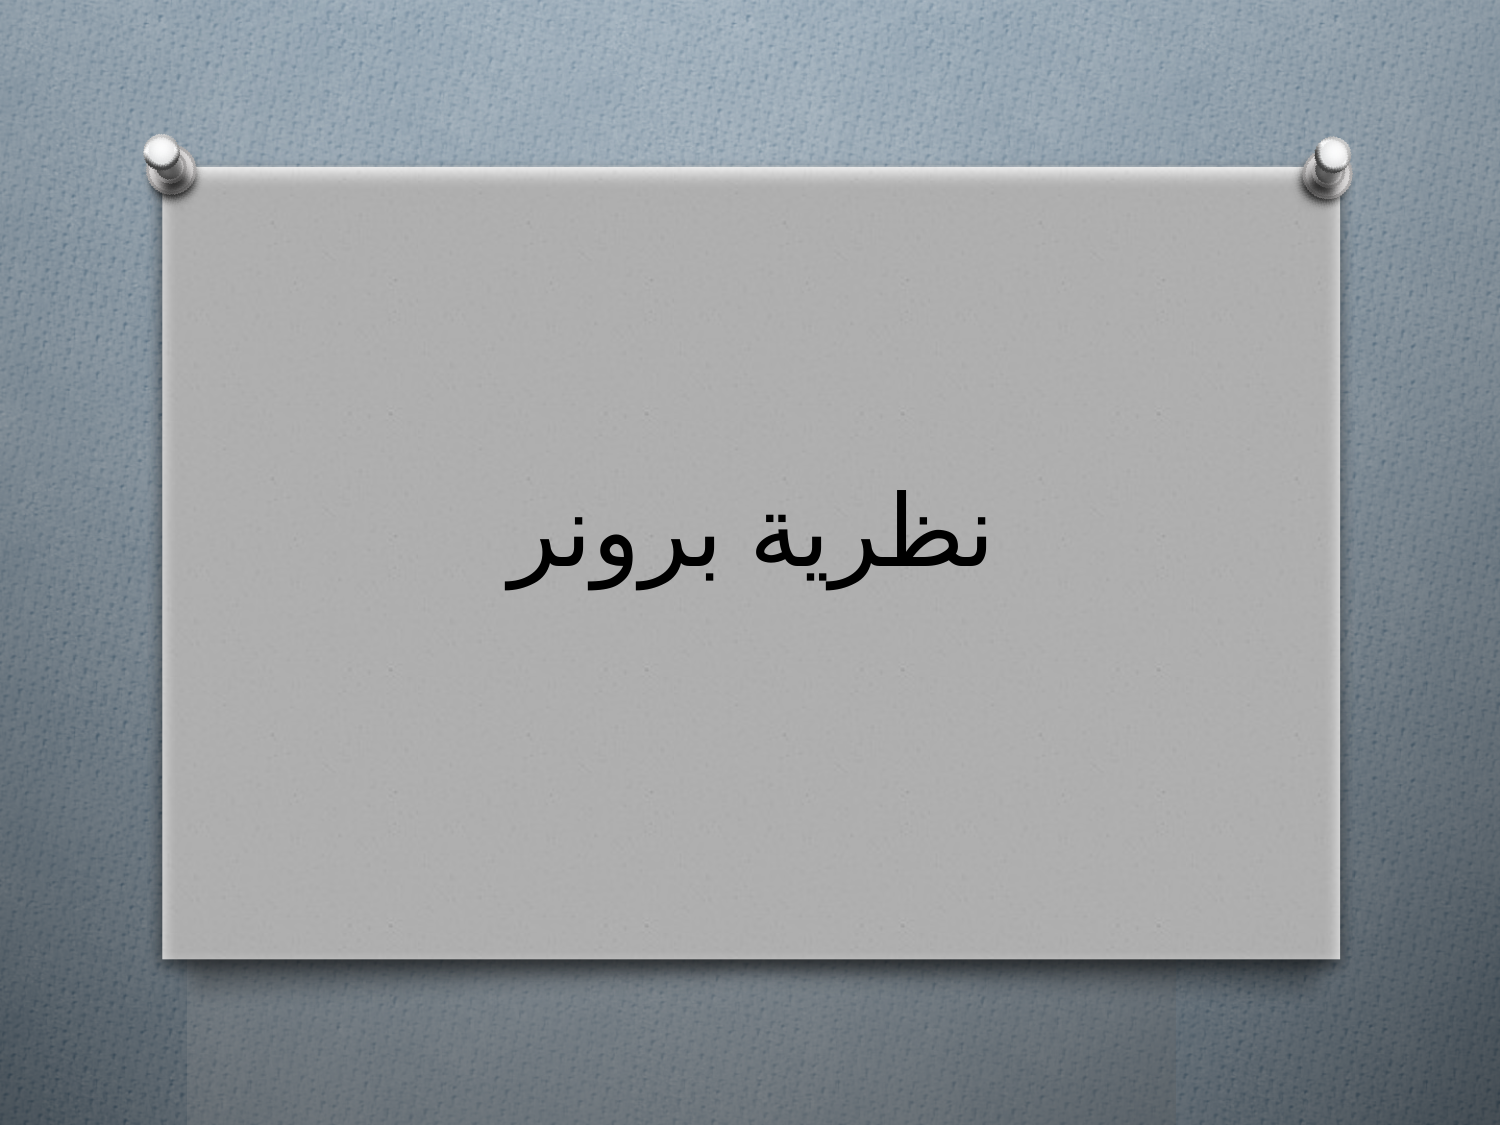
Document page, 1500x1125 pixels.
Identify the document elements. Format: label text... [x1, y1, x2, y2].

picture [112, 100, 235, 224]
title نظرية برونر [283, 294, 1223, 595]
picture [1274, 109, 1396, 230]
